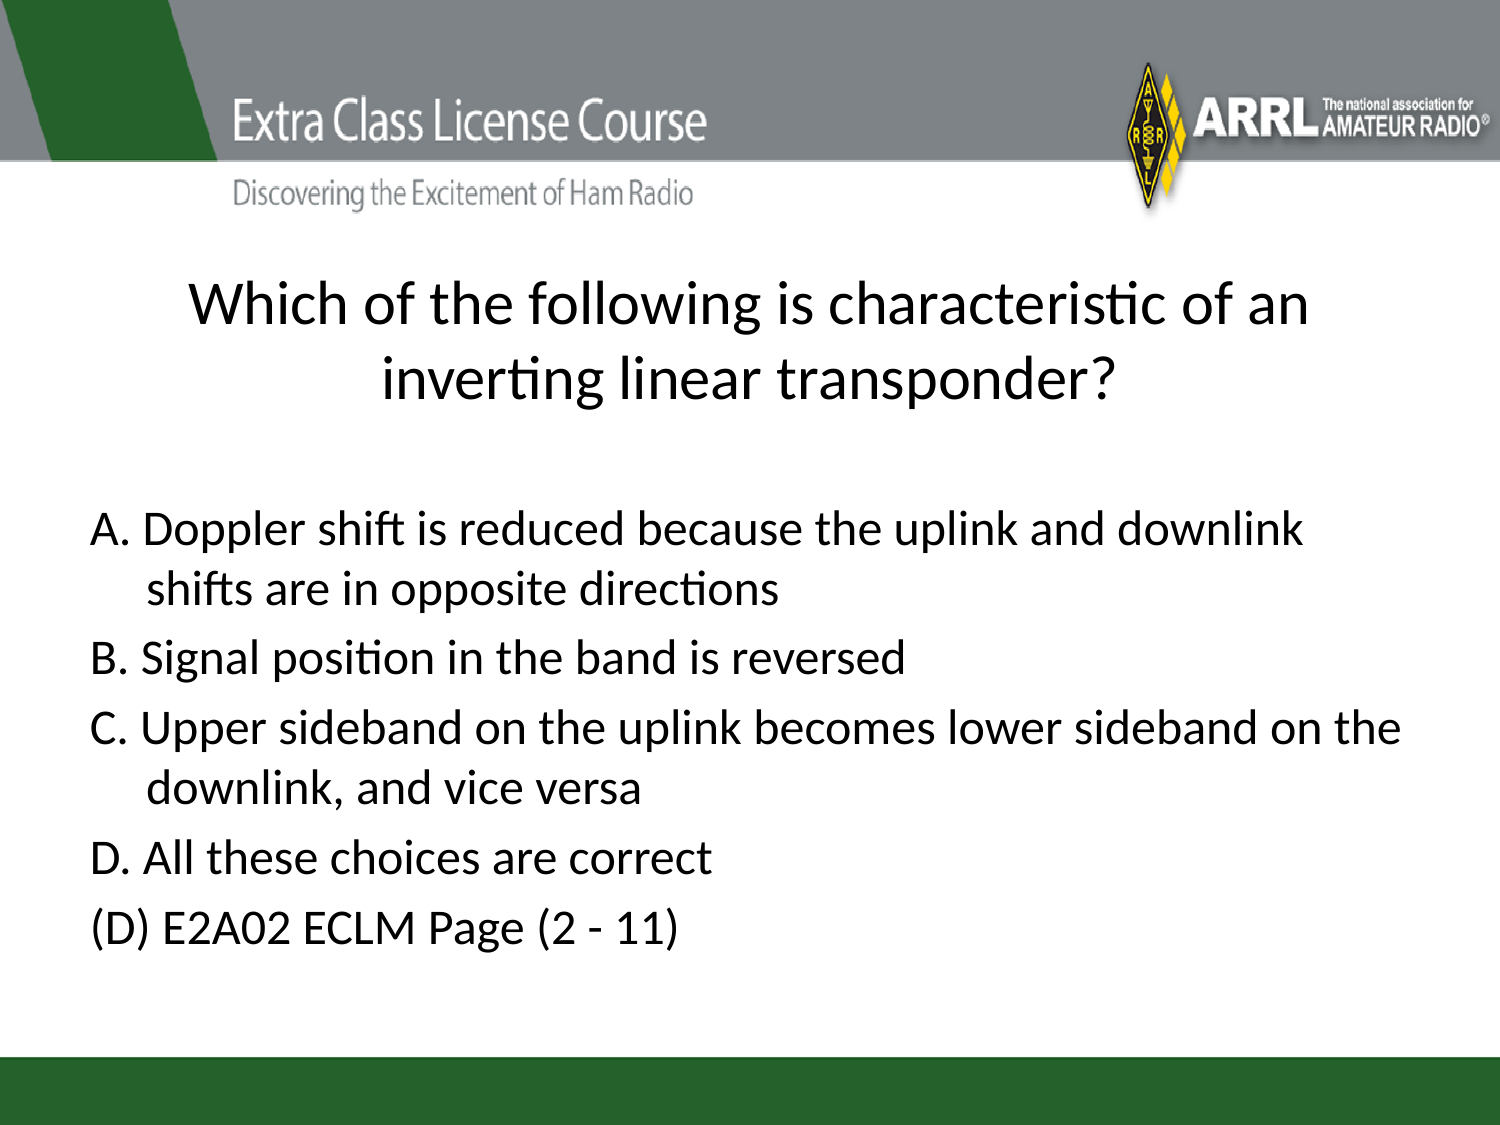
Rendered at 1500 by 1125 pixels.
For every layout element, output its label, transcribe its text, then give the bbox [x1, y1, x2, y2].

list A. Doppler shift is reduced because the uplink and downlink shifts are in opposite directions B. Signal position in the band is reversed C. Upper sideband on the uplink becomes lower sideband on the downlink, and vice versa D. All these choices are correct (D) E2A02 ECLM Page (2 - 11) [75, 487, 1425, 1005]
picture [0, 0, 1500, 1125]
title Which of the following is characteristic of an inverting linear transponder? [75, 254, 1425, 435]
